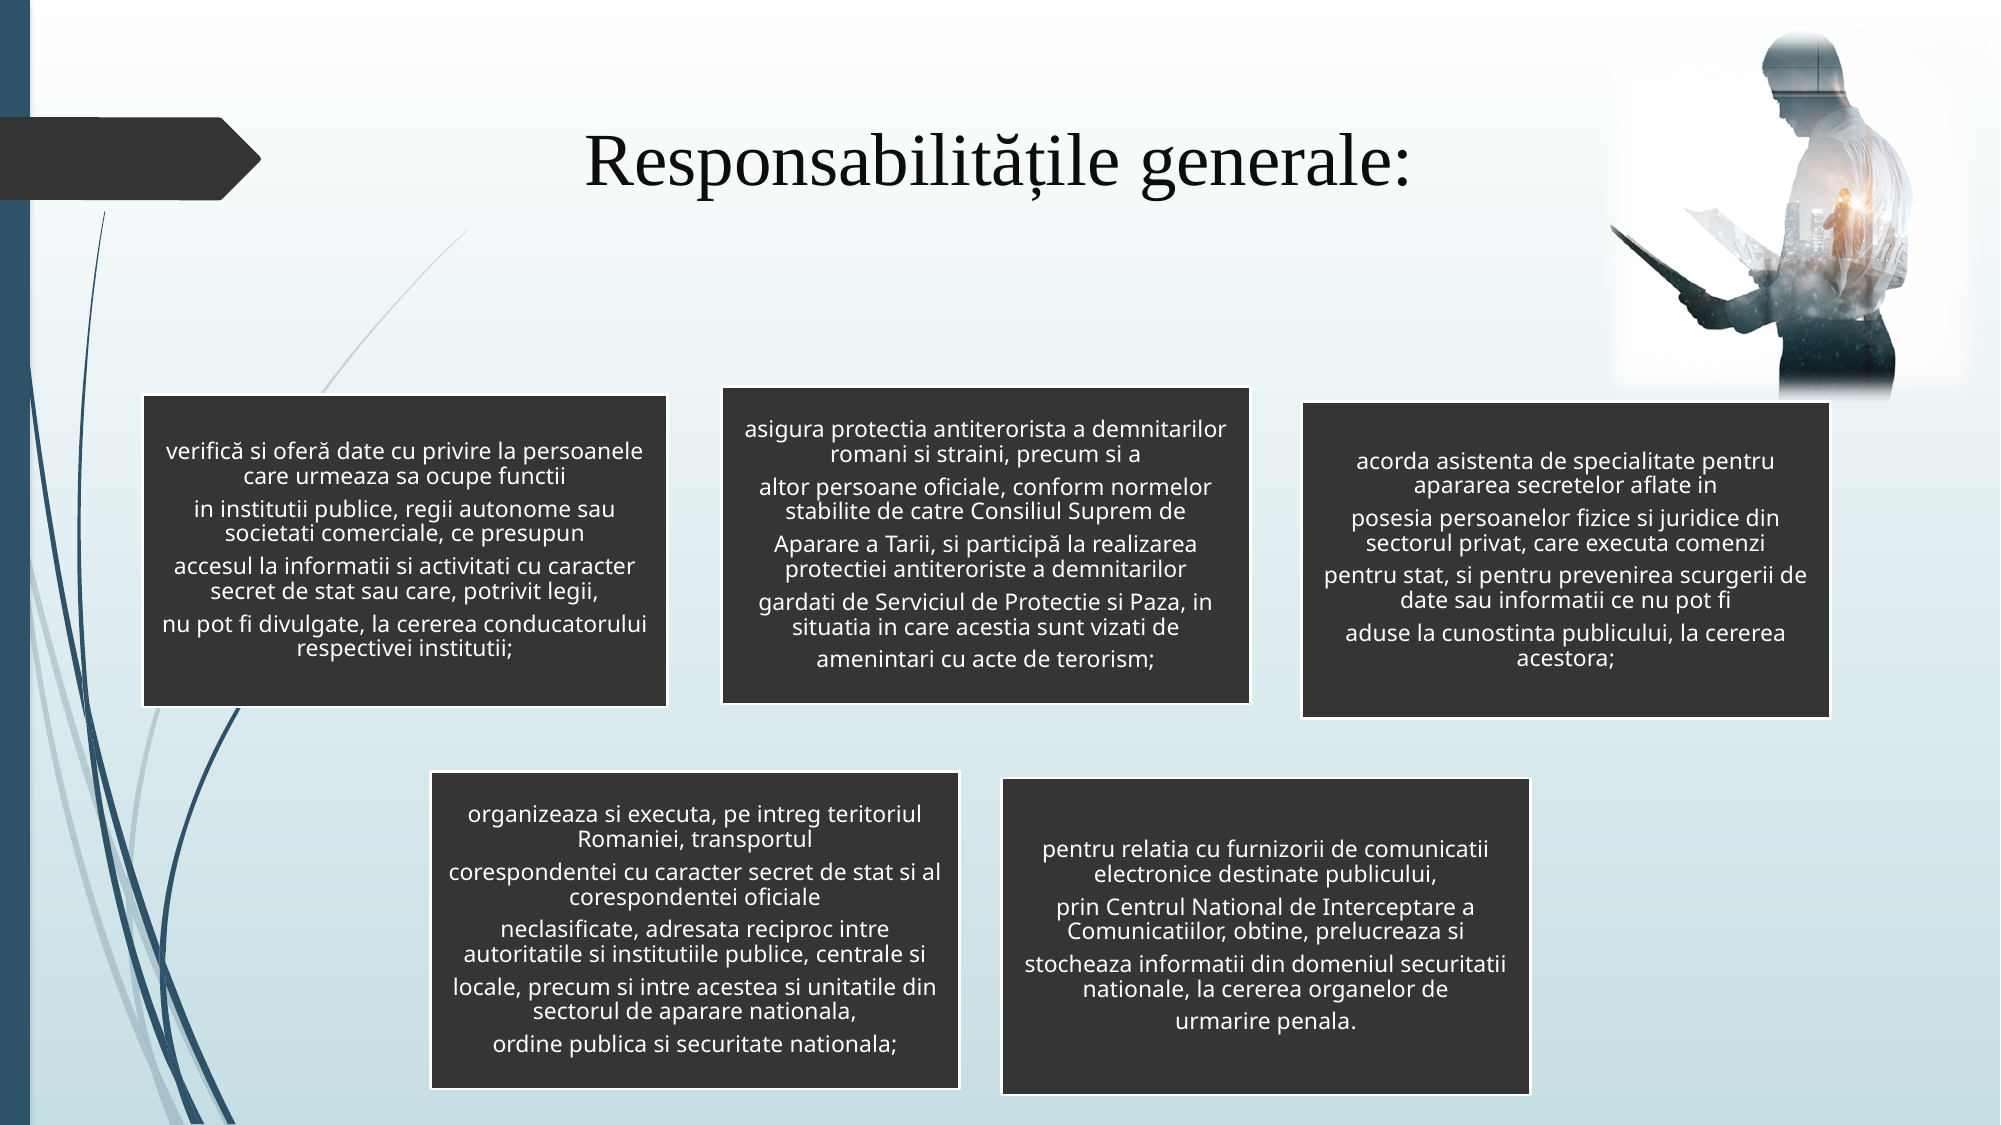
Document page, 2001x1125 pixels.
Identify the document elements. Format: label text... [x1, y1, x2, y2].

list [140, 386, 1832, 1104]
picture [1595, 27, 1987, 405]
title Responsabilitățile generale: [268, 102, 1590, 313]
